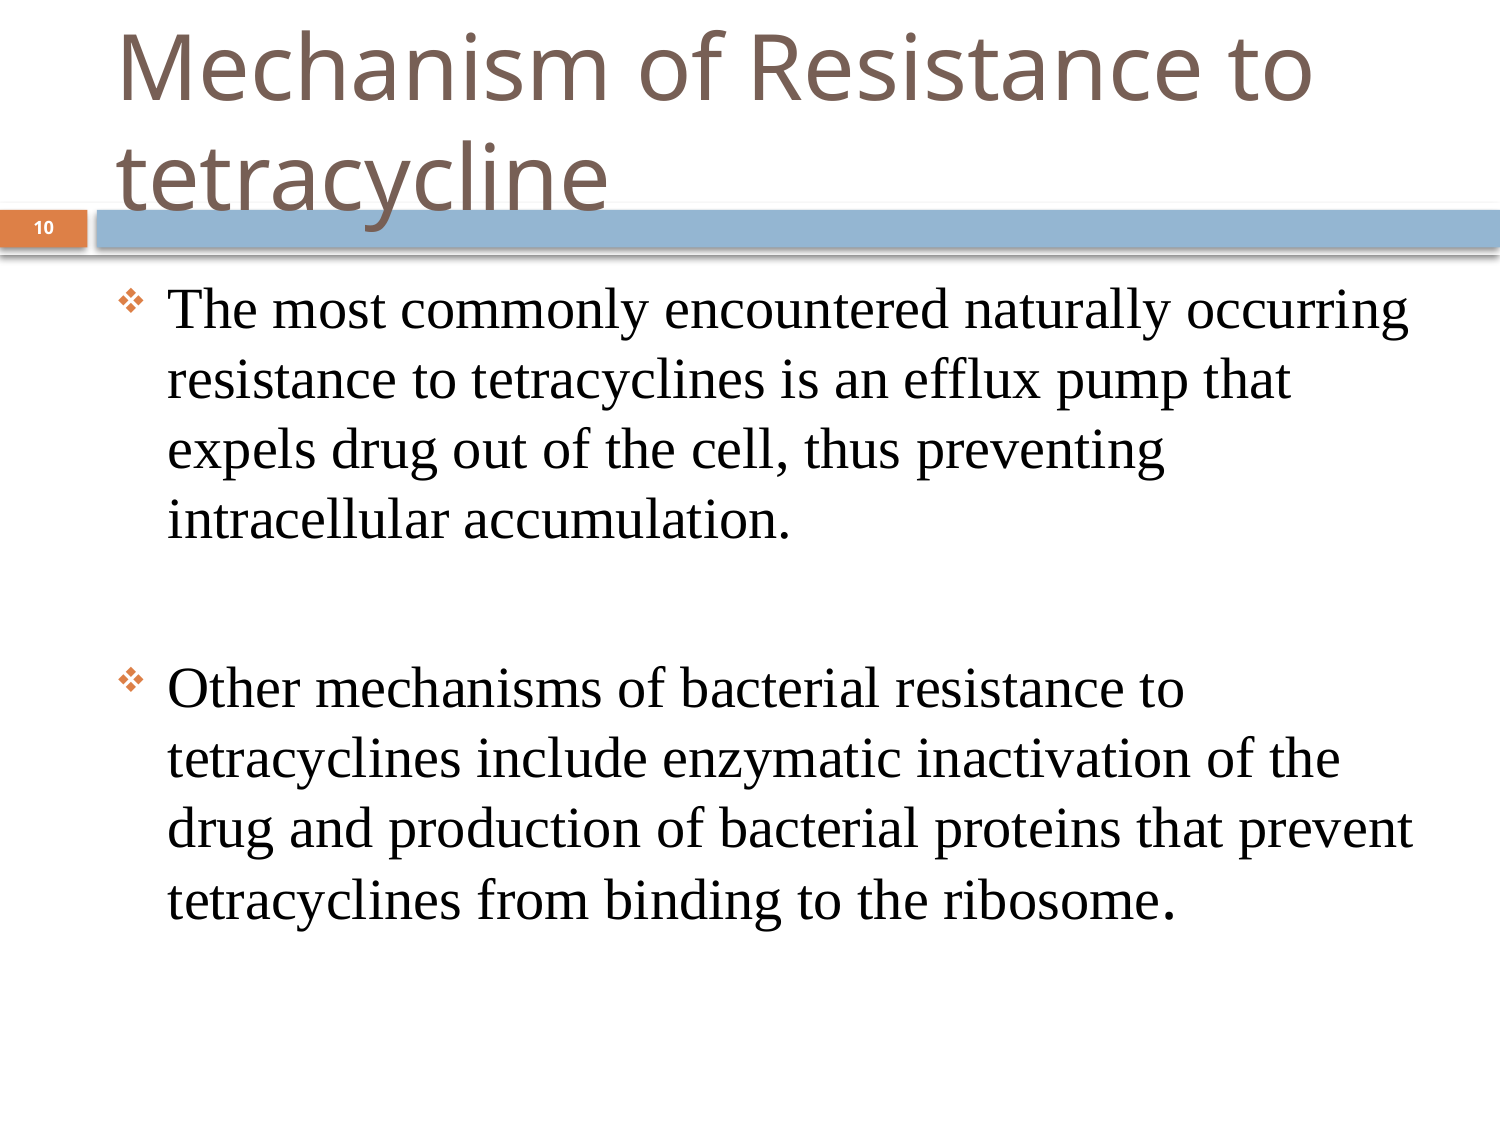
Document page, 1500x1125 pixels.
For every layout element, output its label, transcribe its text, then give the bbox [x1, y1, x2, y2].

list The most commonly encountered naturally occurring resistance to tetracyclines is an efflux pump that expels drug out of the cell, thus preventing intracellular accumulation. Other mechanisms of bacterial resistance to tetracyclines include enzymatic inactivation of the drug and production of bacterial proteins that prevent tetracyclines from binding to the ribosome. [100, 262, 1438, 1000]
slide_number 10 [0, 208, 88, 249]
title Mechanism of Resistance to tetracycline [100, 37, 1438, 200]
